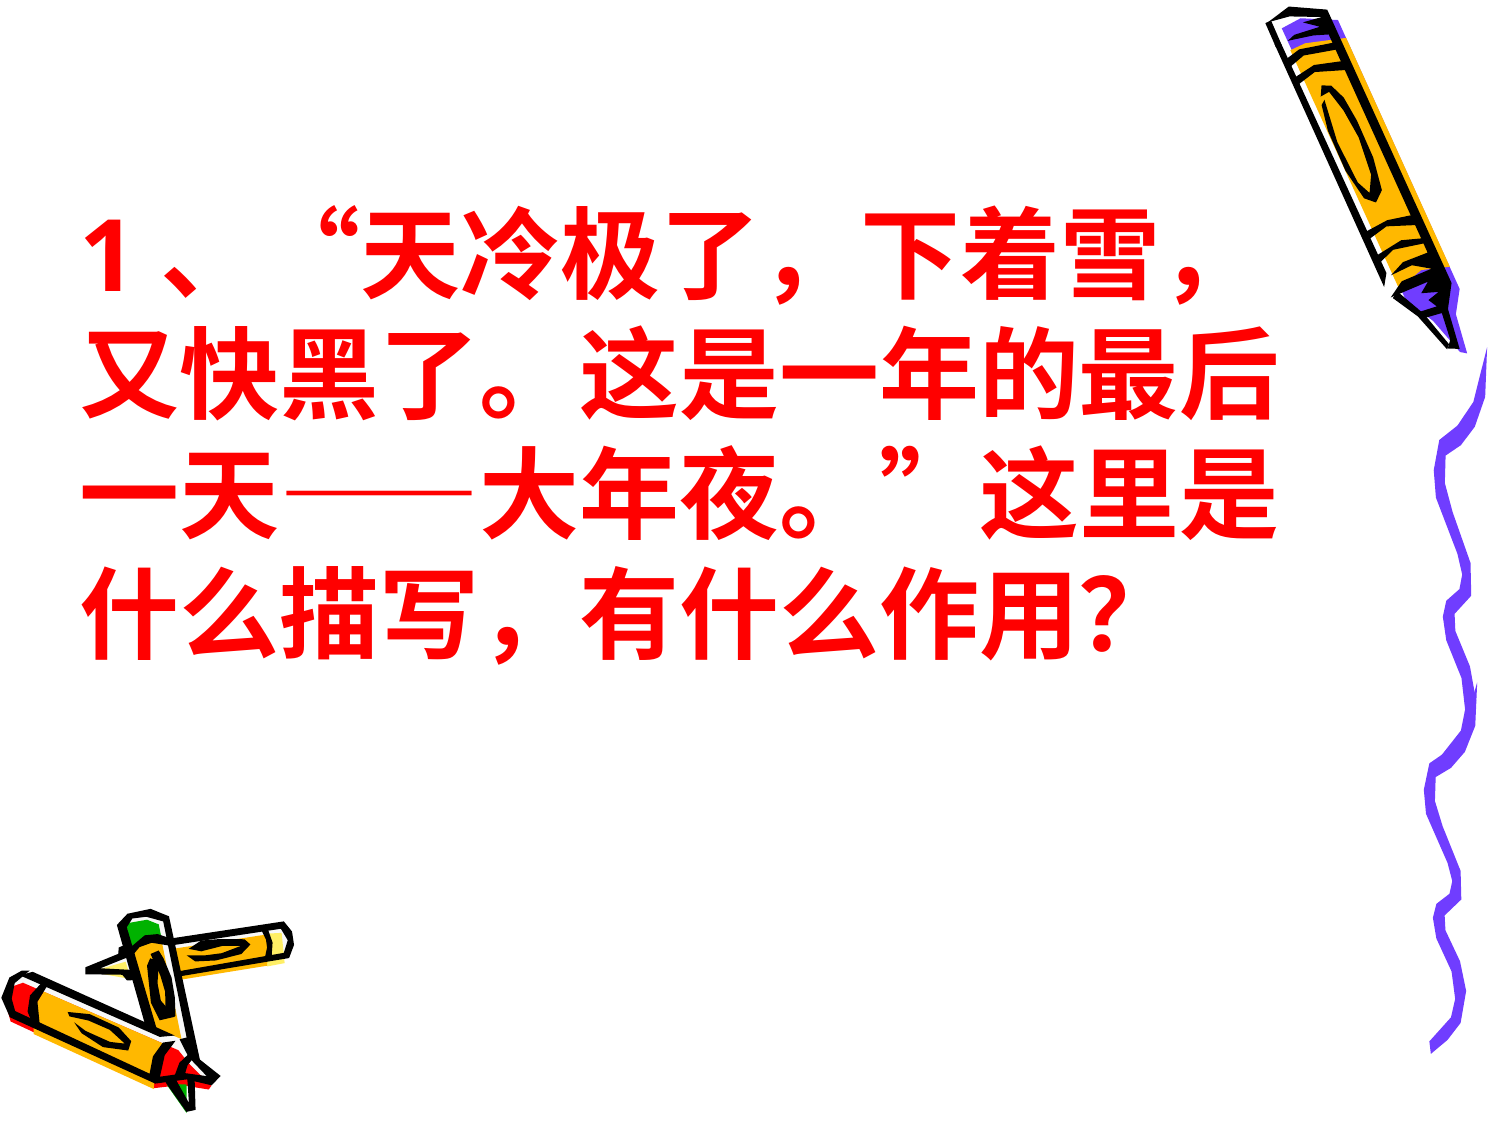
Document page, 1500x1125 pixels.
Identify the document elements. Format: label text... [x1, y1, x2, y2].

text_box 1、“天冷极了，下着雪，又快黑了。这是一年的最后一天——大年夜。”这里是什么描写，有什么作用？ [64, 184, 1349, 800]
